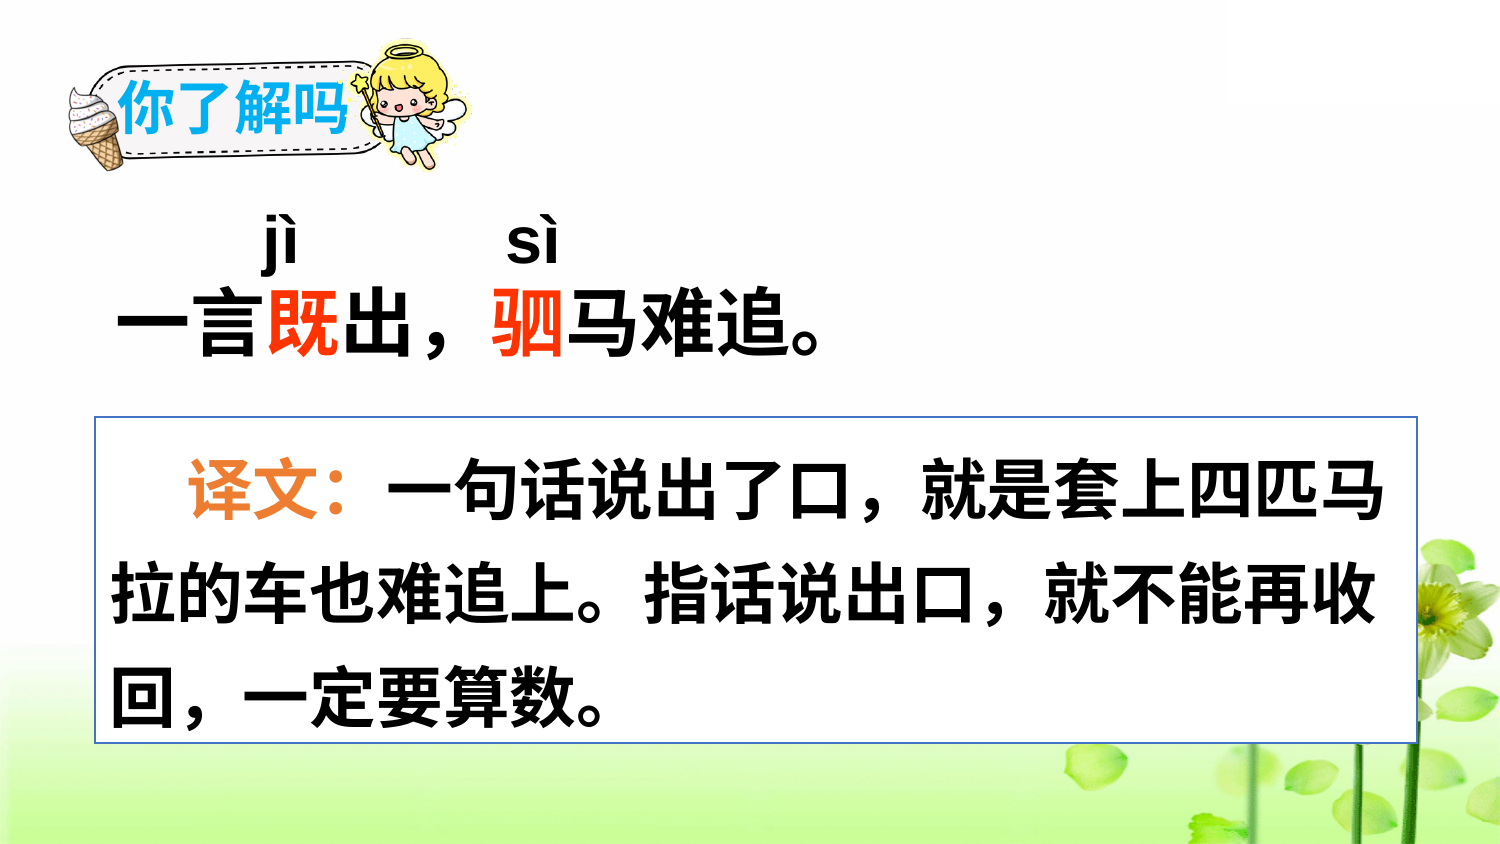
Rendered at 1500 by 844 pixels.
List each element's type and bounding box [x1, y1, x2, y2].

picture [0, 0, 1500, 844]
text_box [45, 31, 485, 190]
